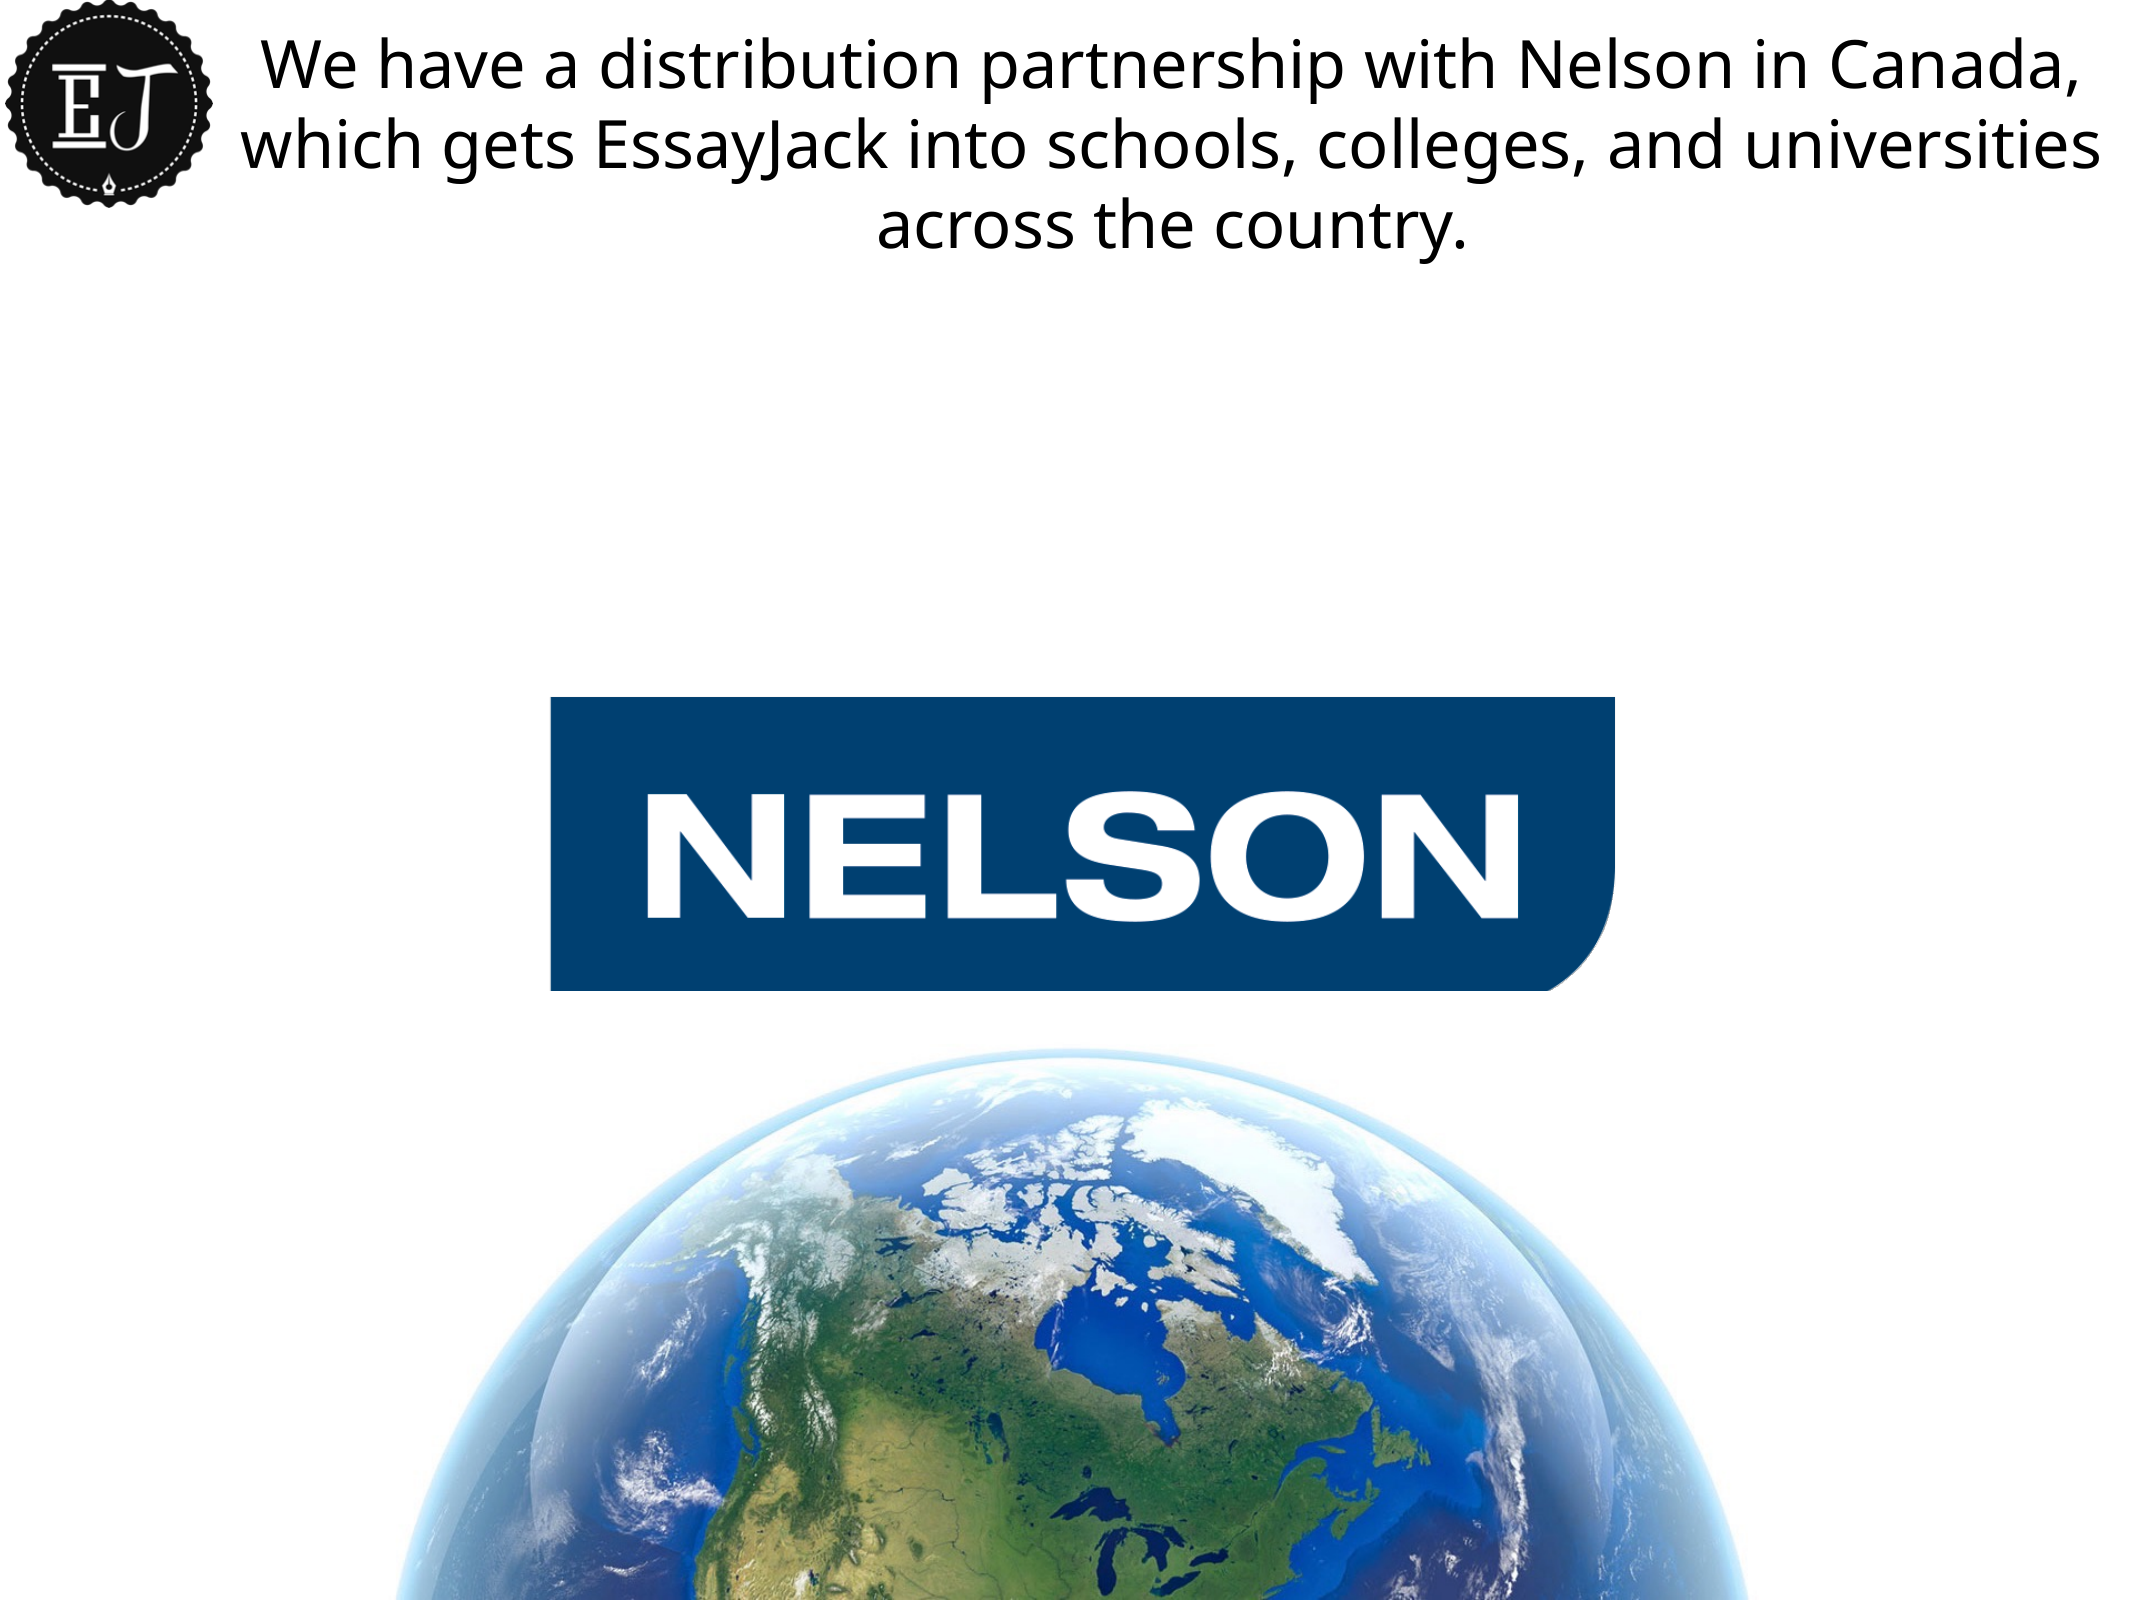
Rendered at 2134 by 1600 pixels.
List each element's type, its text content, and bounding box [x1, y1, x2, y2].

text_box We have a distribution partnership with Nelson in Canada, which gets EssayJack into schools, colleges, and universities across the country. [212, 14, 2134, 271]
picture [5, 658, 2134, 1600]
picture [5, 0, 213, 208]
